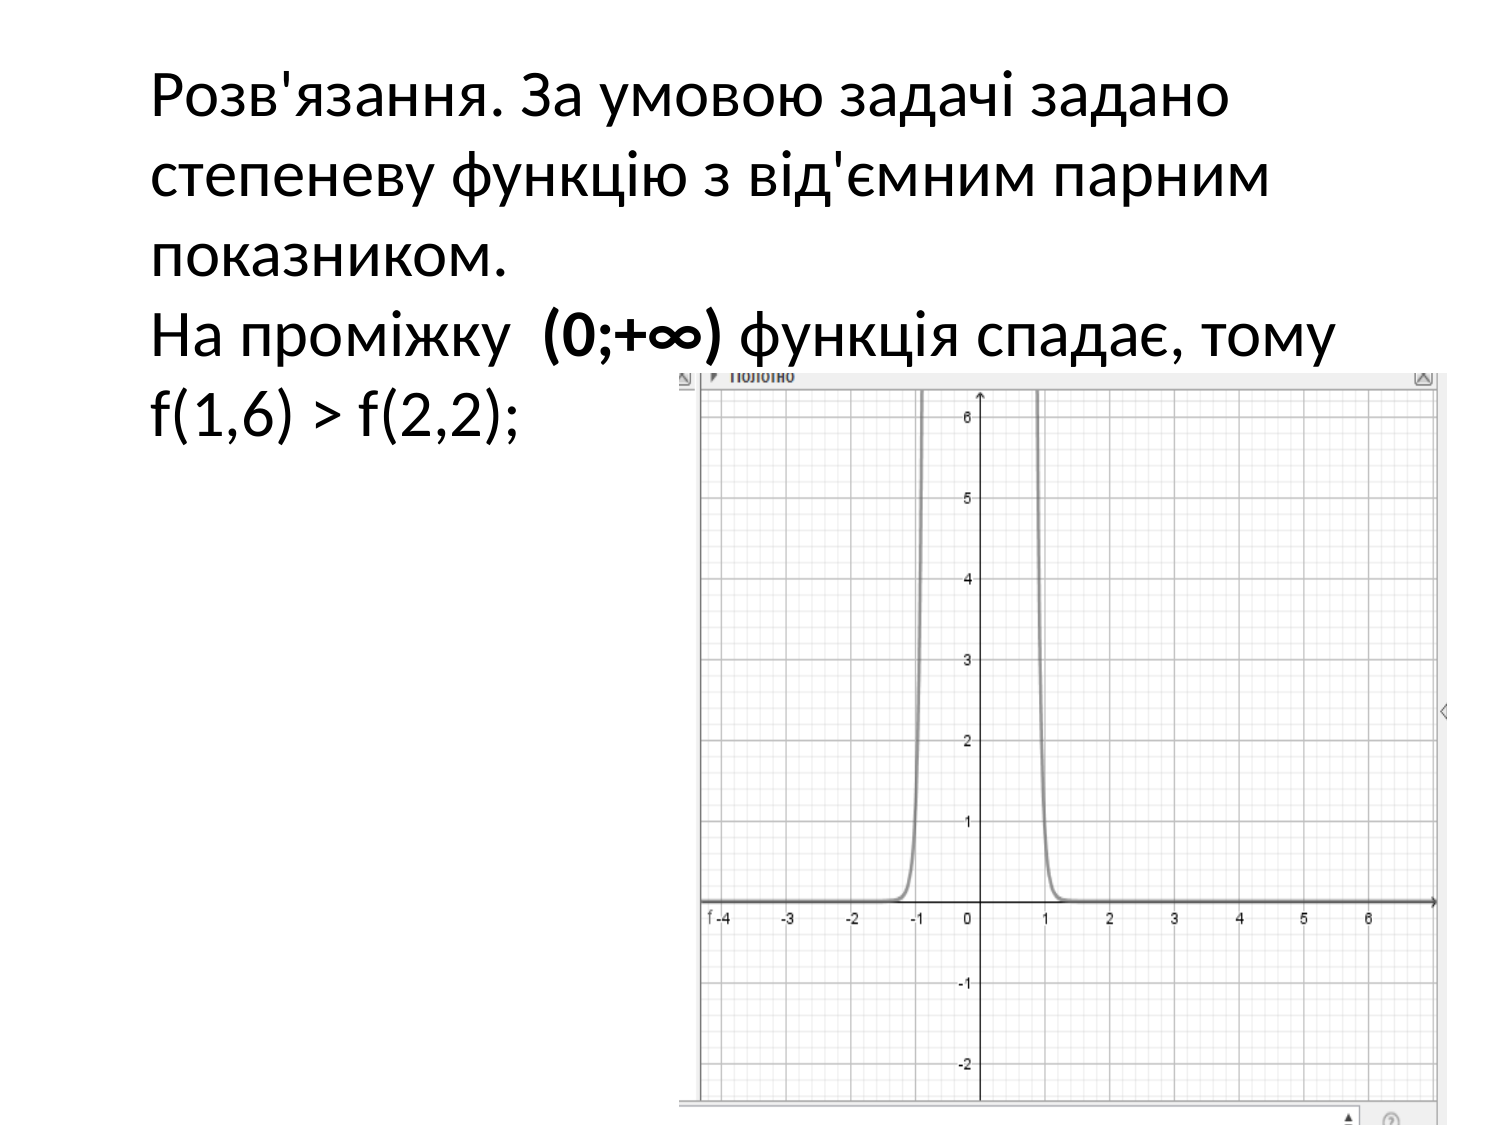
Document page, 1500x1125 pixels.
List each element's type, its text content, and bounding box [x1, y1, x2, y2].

text_box Розв'язання. За умовою задачі задано степеневу функцію з від'ємним парним показником. На проміжку (0;+∞) функція спадає, тому f(1,6) > f(2,2); [135, 42, 1471, 538]
picture [678, 373, 1448, 1125]
